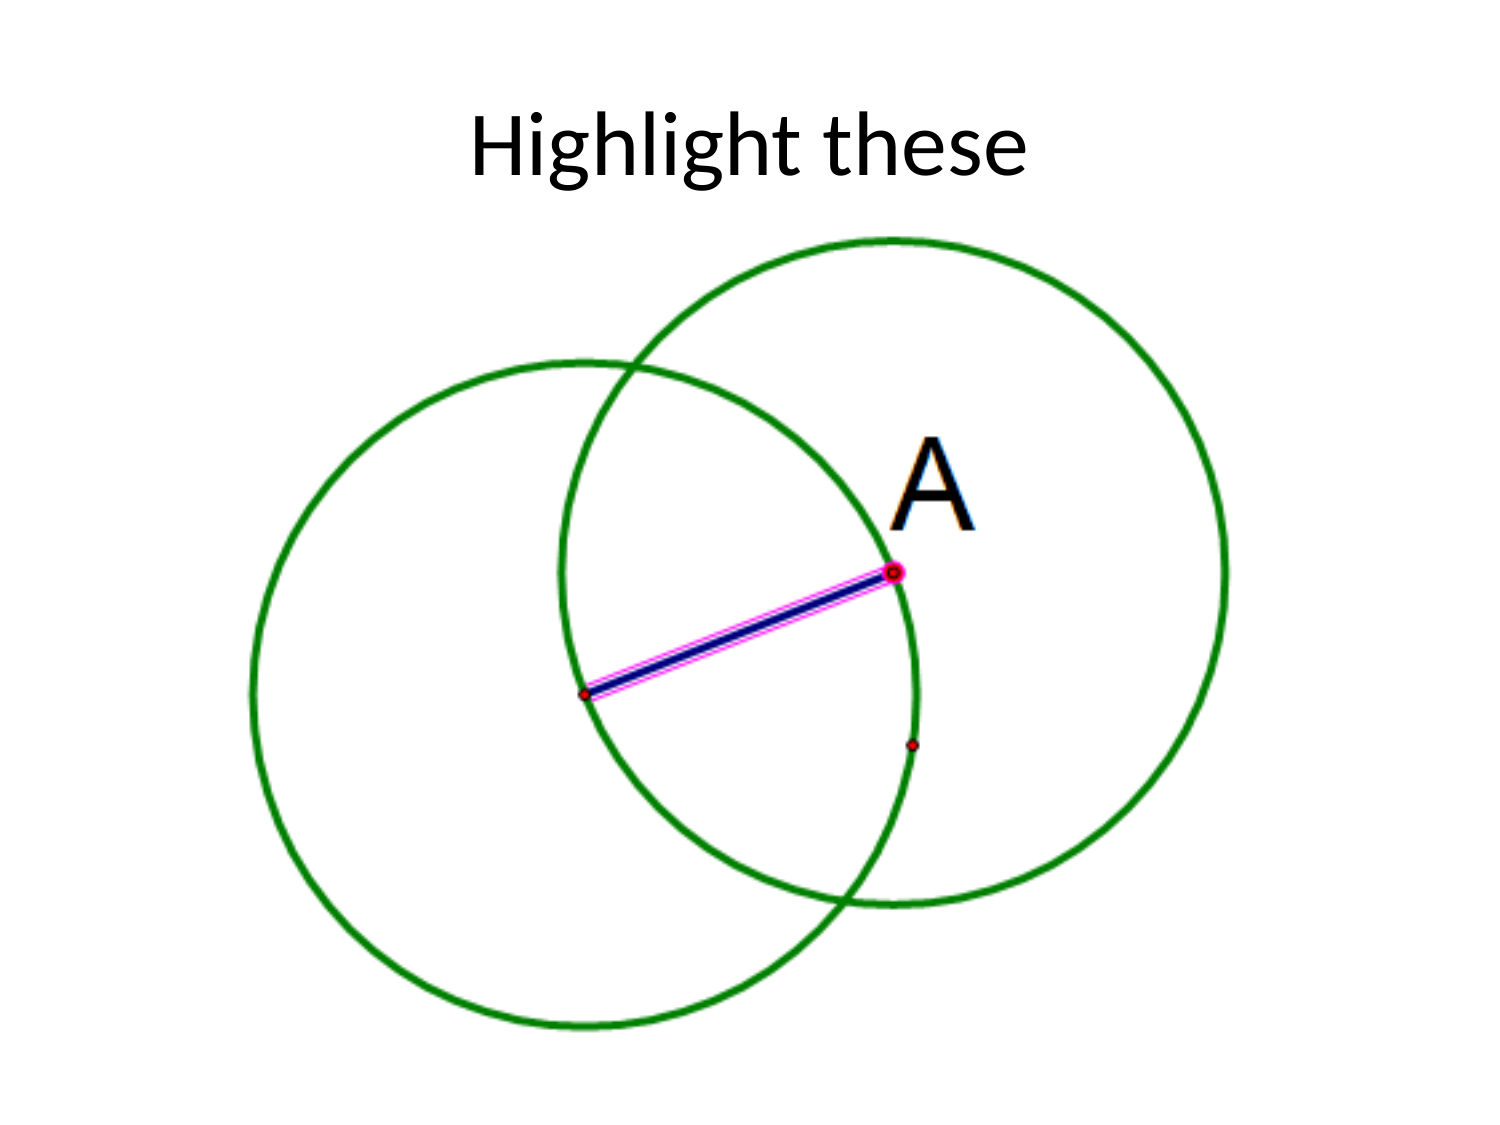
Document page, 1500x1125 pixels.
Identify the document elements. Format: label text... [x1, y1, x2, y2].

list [167, 202, 1288, 1038]
title Highlight these [75, 45, 1425, 233]
